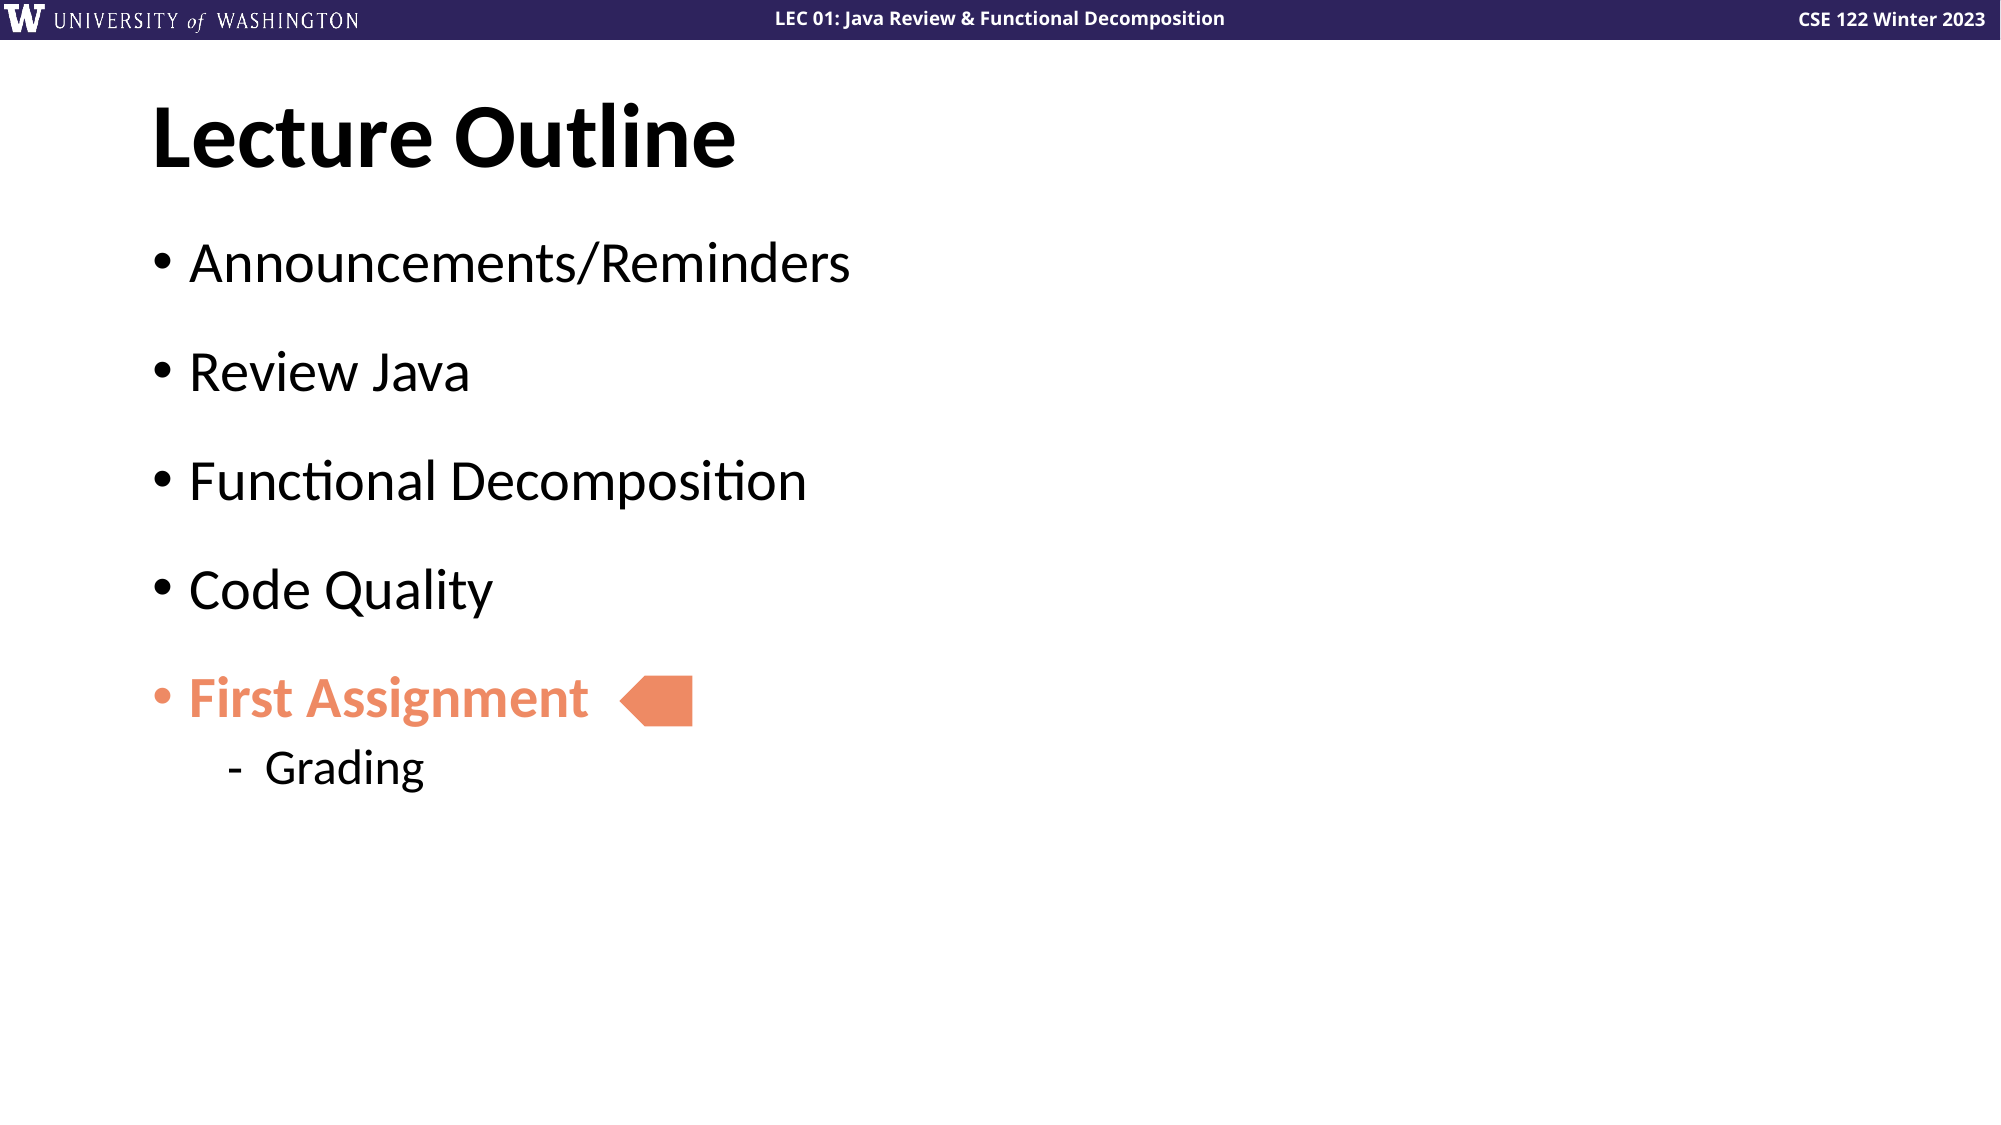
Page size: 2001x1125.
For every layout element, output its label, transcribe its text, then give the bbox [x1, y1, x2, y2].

text_box [617, 674, 694, 728]
picture [4, 4, 358, 33]
list Announcements/Reminders Review Java Functional Decomposition Code Quality First Assignment Grading [137, 224, 1863, 1014]
title Lecture Outline [137, 74, 1863, 200]
